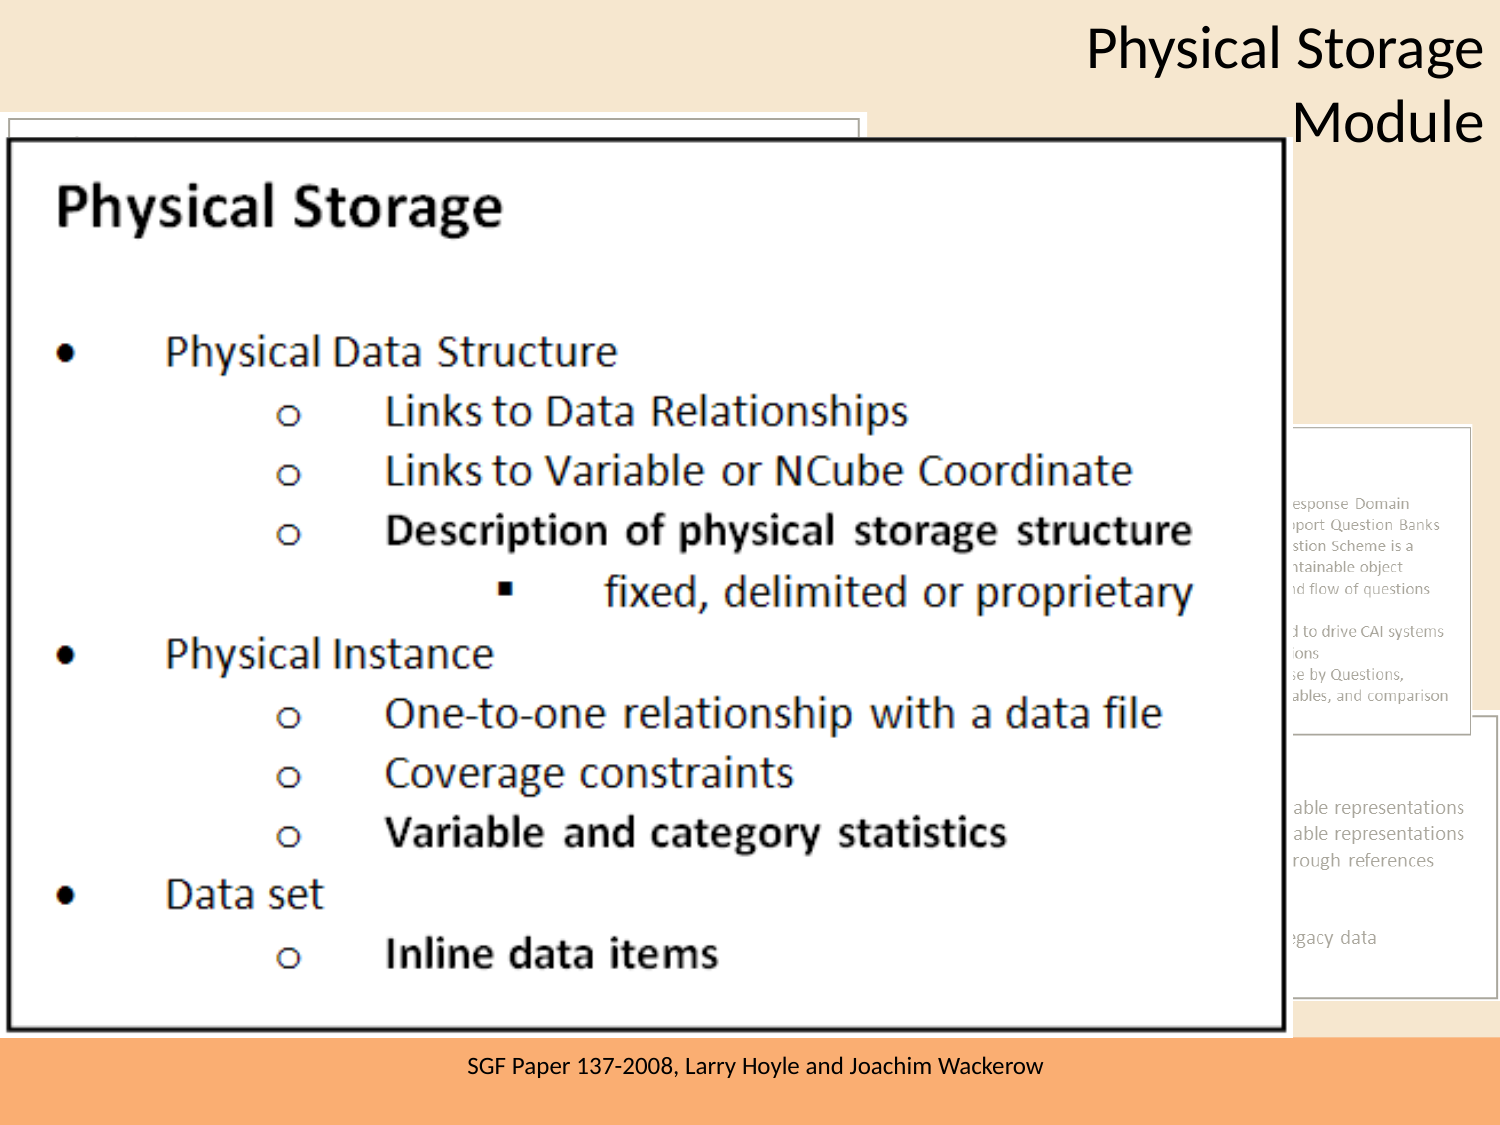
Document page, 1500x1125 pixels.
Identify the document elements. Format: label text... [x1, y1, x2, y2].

footer SGF Paper 137-2008, Larry Hoyle and Joachim Wackerow [399, 1046, 1113, 1103]
picture [0, 111, 1500, 1038]
title Physical Storage Module [839, 0, 1500, 163]
